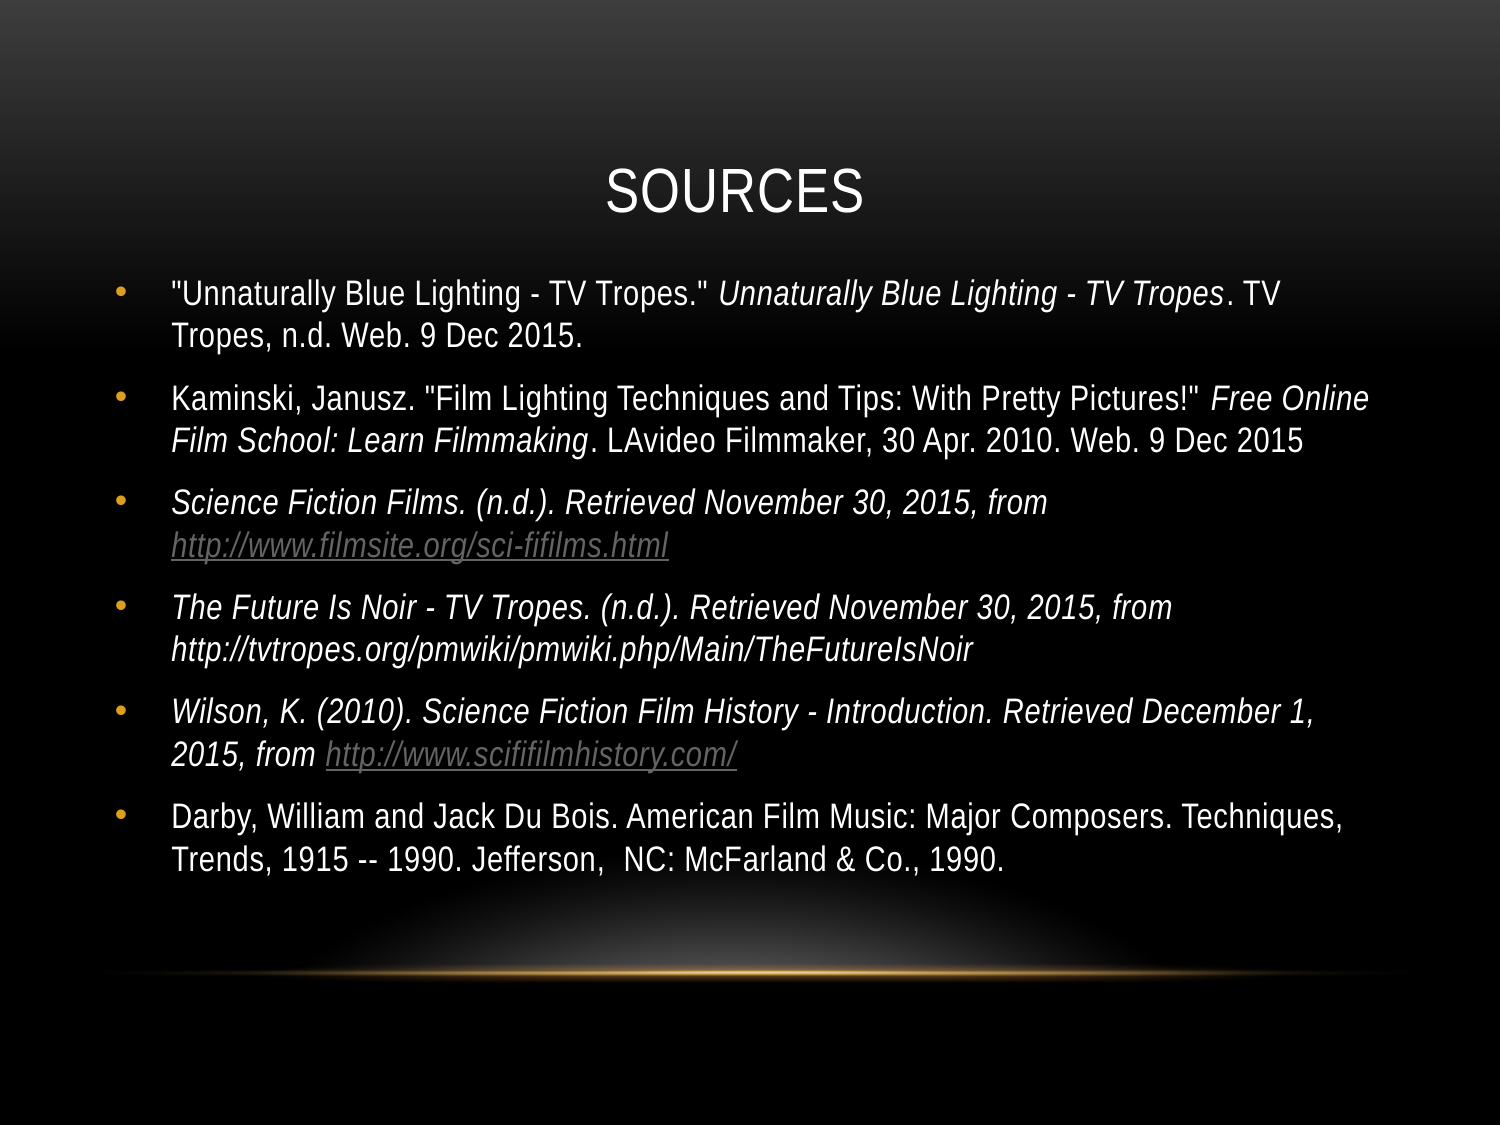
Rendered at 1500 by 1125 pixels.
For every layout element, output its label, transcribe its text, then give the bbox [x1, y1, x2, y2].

title Sources [99, 45, 1400, 233]
picture [0, 0, 1500, 1125]
list "Unnaturally Blue Lighting - TV Tropes." Unnaturally Blue Lighting - TV Tropes. TV Tropes, n.d. Web. 9 Dec 2015. Kaminski, Janusz. "Film Lighting Techniques and Tips: With Pretty Pictures!" Free Online Film School: Learn Filmmaking. LAvideo Filmmaker, 30 Apr. 2010. Web. 9 Dec 2015 Science Fiction Films. (n.d.). Retrieved November 30, 2015, from http://www.filmsite.org/sci-fifilms.html The Future Is Noir - TV Tropes. (n.d.). Retrieved November 30, 2015, from http://tvtropes.org/pmwiki/pmwiki.php/Main/TheFutureIsNoir Wilson, K. (2010). Science Fiction Film History - Introduction. Retrieved December 1, 2015, from http://www.scififilmhistory.com/ Darby, William and Jack Du Bois. American Film Music: Major Composers. Techniques, Trends, 1915 -- 1990. Jefferson, NC: McFarland & Co., 1990. [99, 262, 1400, 938]
